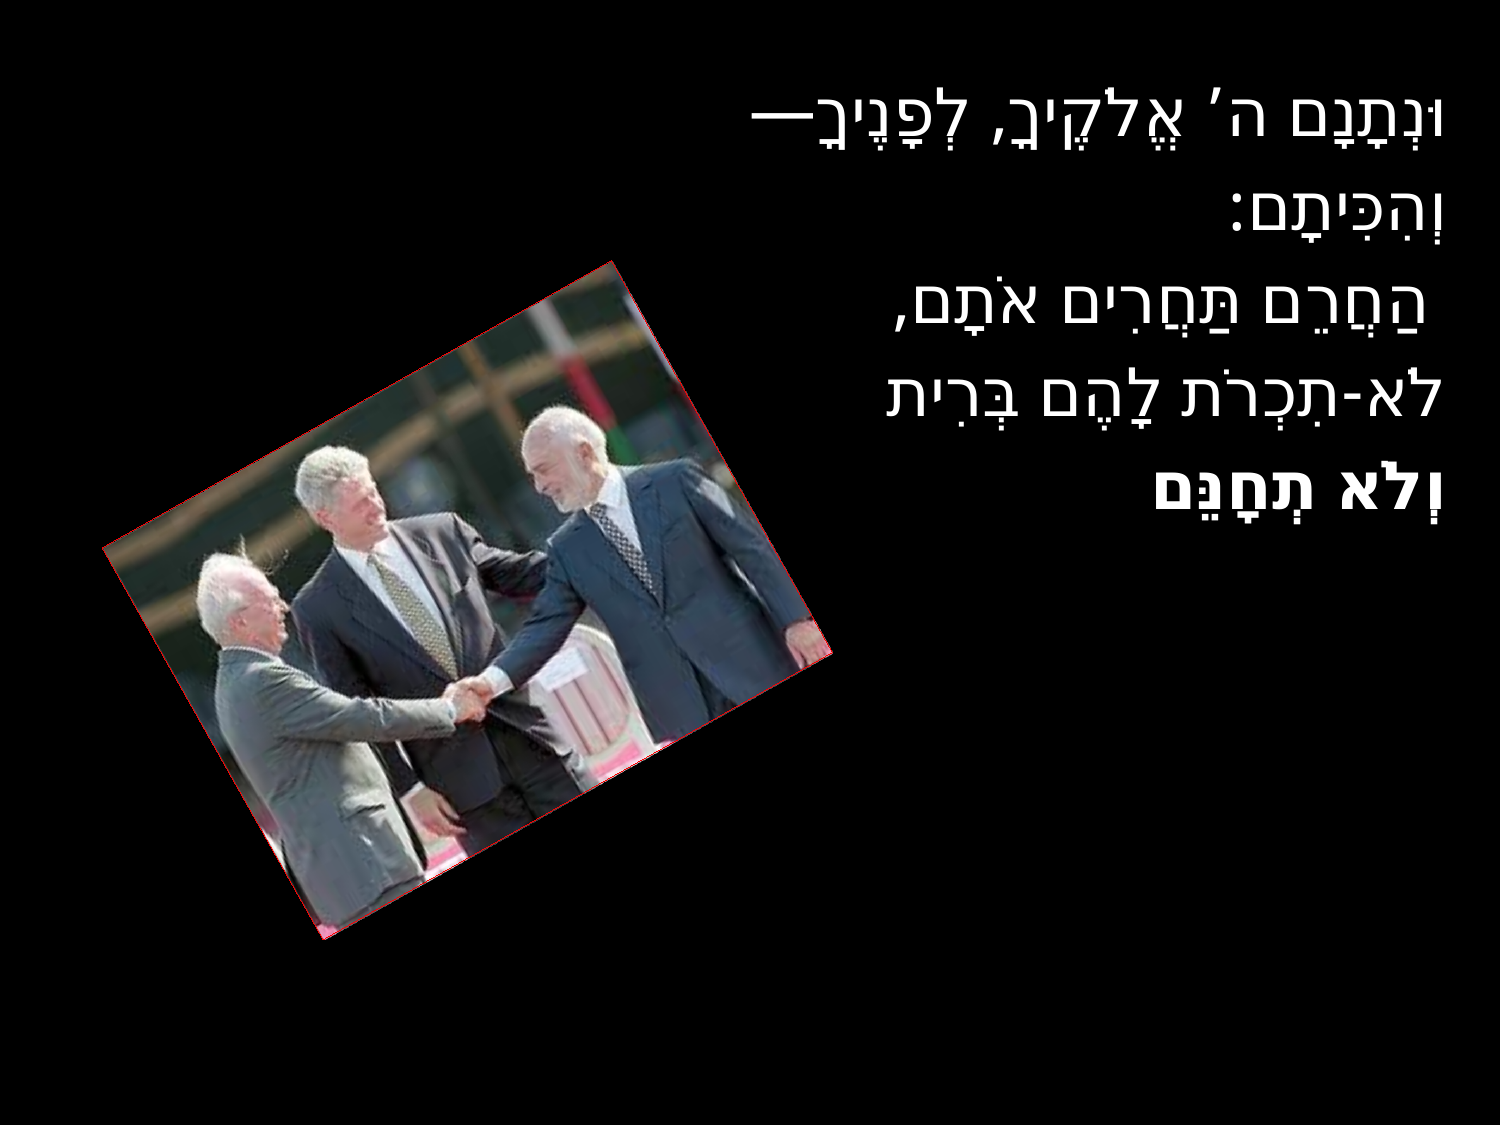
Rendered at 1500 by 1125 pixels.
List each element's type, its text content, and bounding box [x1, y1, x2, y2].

list וּנְתָנָם ה’ אֱלֹקֶיךָ, לְפָנֶיךָ— וְהִכִּיתָם: הַחֲרֵם תַּחֲרִים אֹתָם, לֹא-תִכְרֹת לָהֶם בְּרִית וְלֹא תְחָנֵּם [624, 62, 1463, 638]
picture [104, 262, 832, 939]
